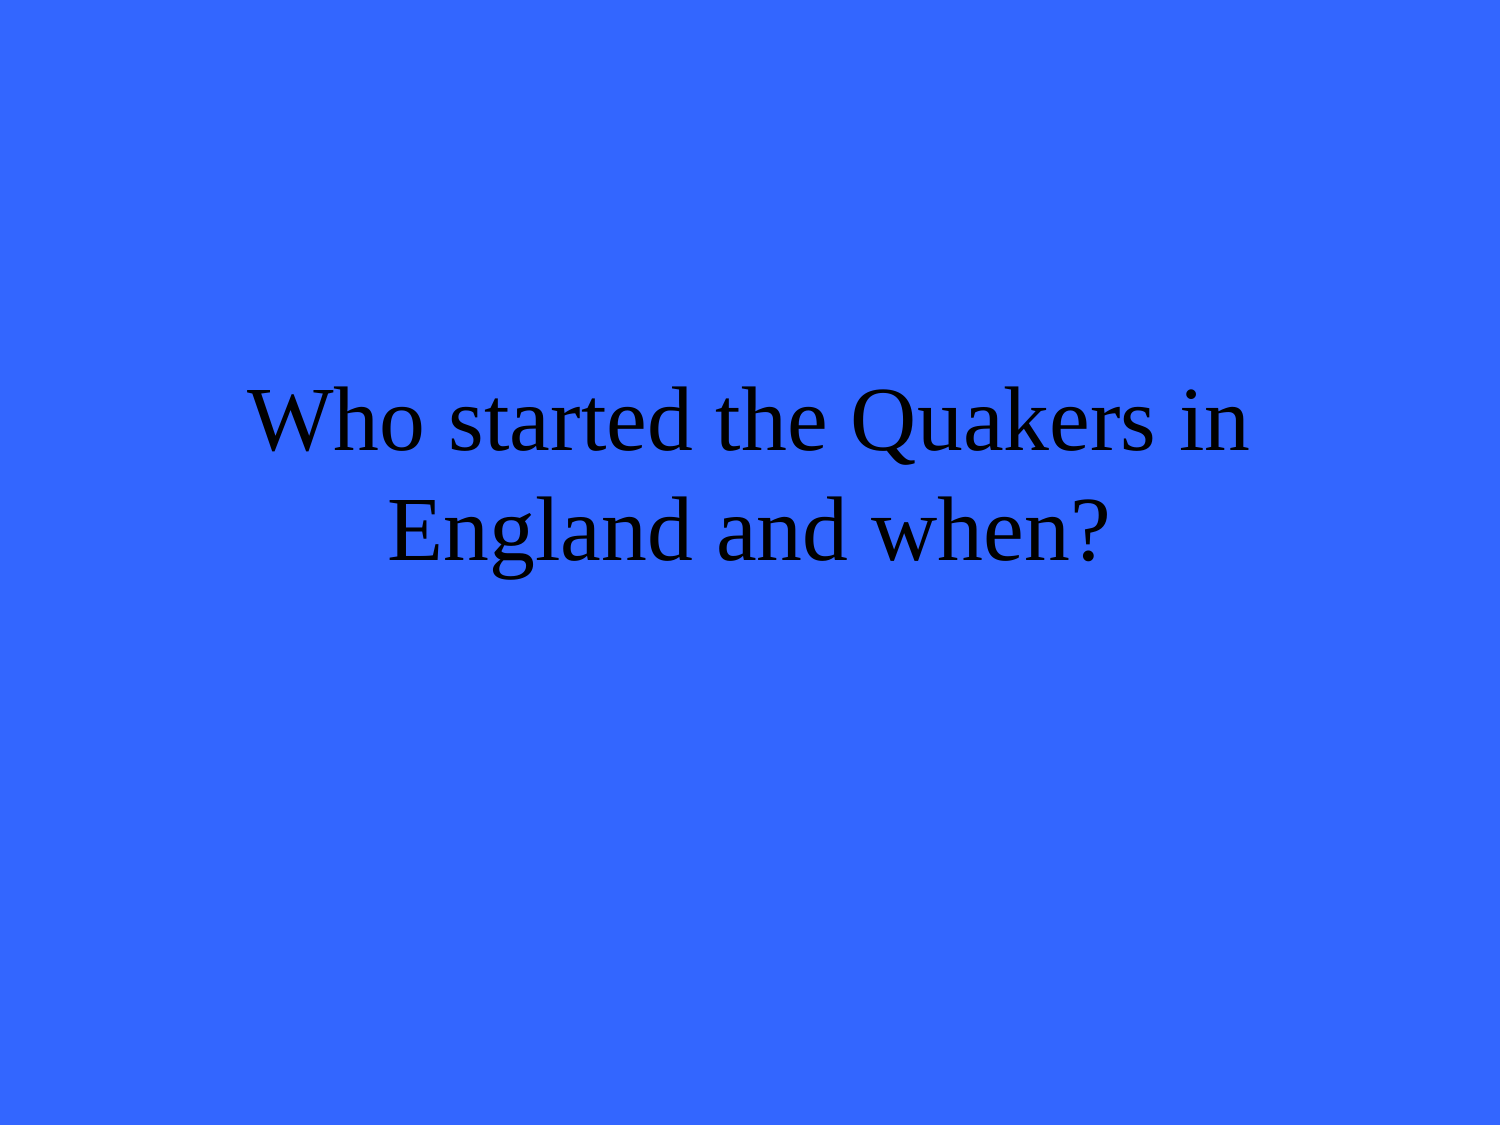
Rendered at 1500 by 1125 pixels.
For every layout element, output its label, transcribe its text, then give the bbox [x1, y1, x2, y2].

title Who started the Quakers in England and when? [112, 375, 1388, 563]
